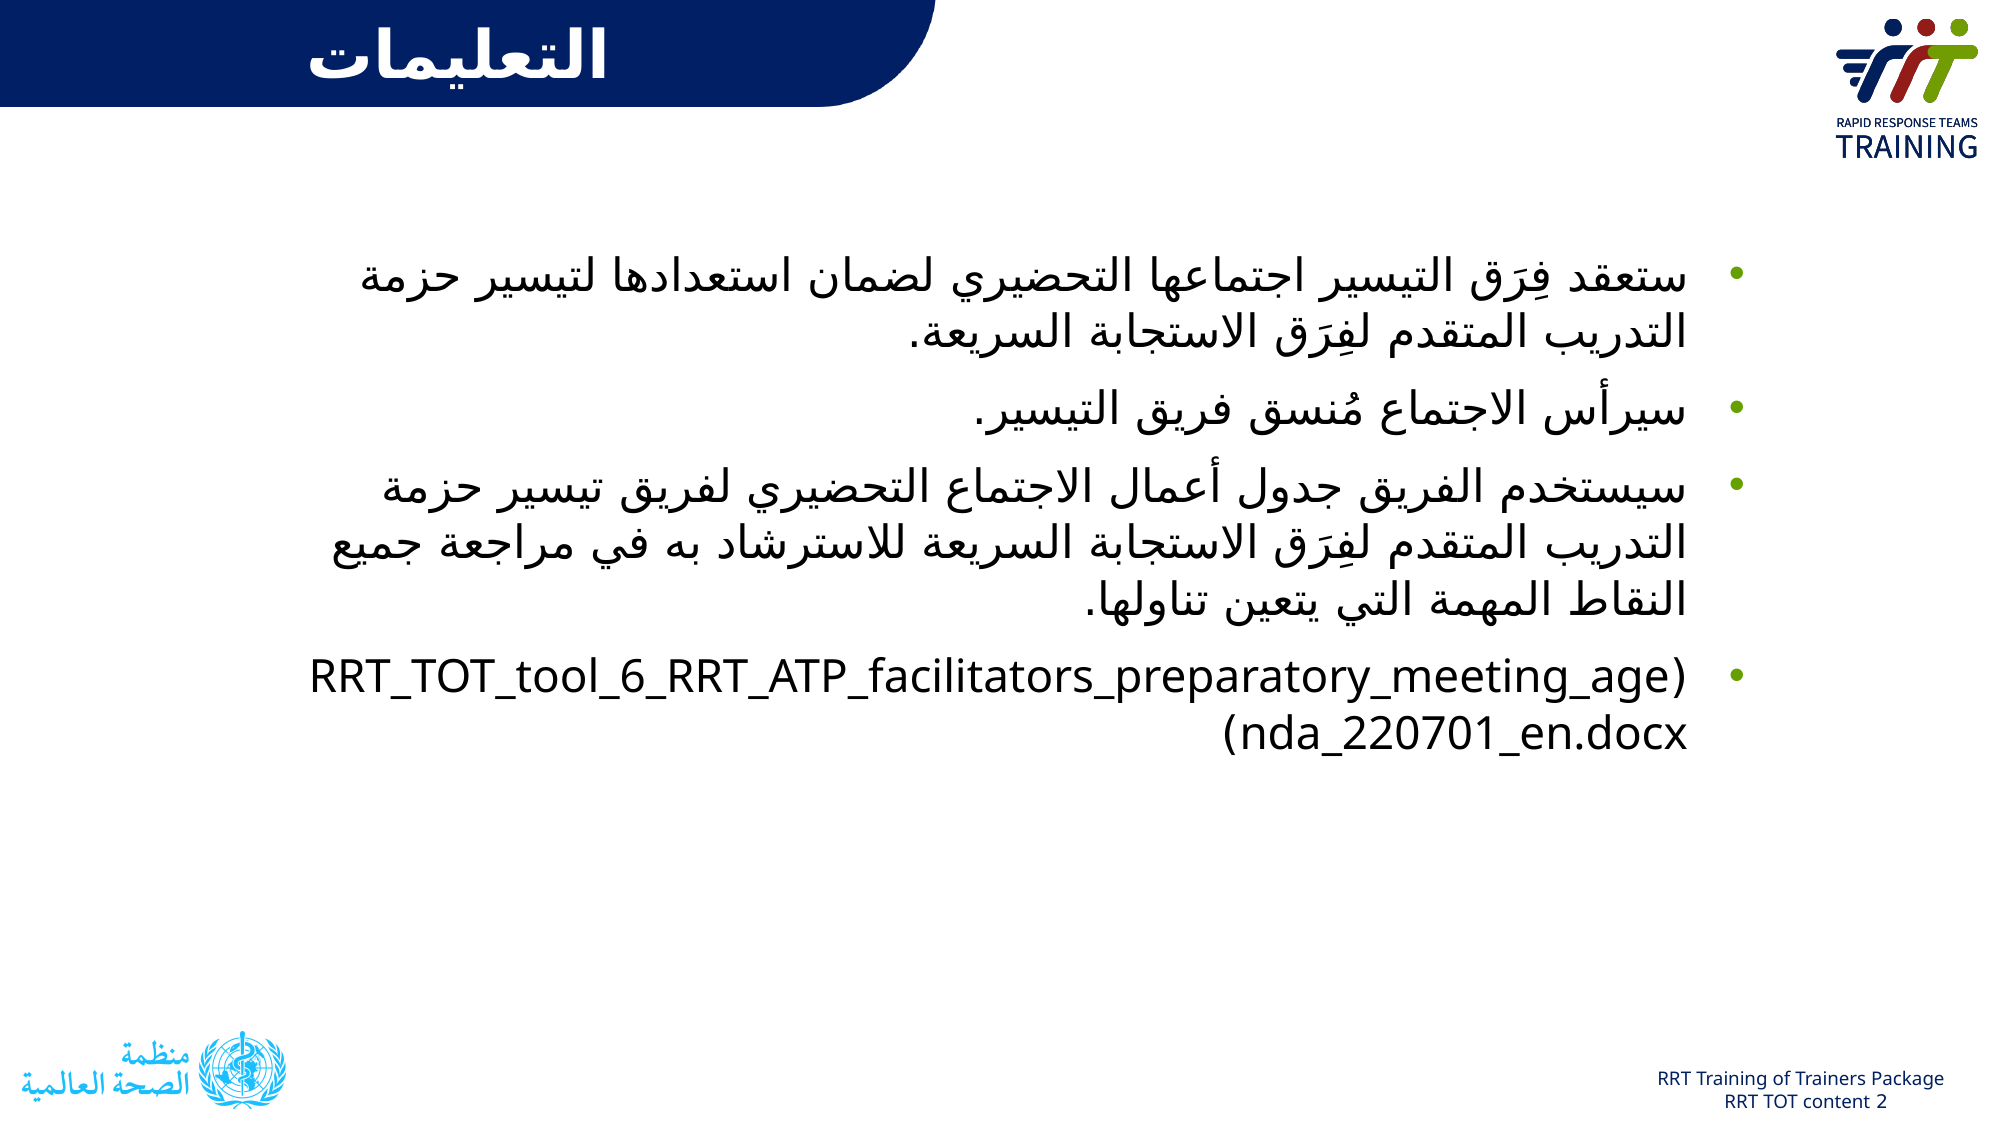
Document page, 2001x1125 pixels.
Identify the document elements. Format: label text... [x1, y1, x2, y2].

list ستعقد فِرَق التيسير اجتماعها التحضيري لضمان استعدادها لتيسير حزمة التدريب المتقدم لفِرَق الاستجابة السريعة. سيرأس الاجتماع مُنسق فريق التيسير. سيستخدم الفريق جدول أعمال الاجتماع التحضيري لفريق تيسير حزمة التدريب المتقدم لفِرَق الاستجابة السريعة للاسترشاد به في مراجعة جميع النقاط المهمة التي يتعين تناولها. (RRT_TOT_tool_6_RRT_ATP_facilitators_preparatory_meeting_agenda_220701_en.docx) [294, 235, 1753, 1001]
title التعليمات [32, 2, 620, 110]
picture [22, 1031, 286, 1109]
picture [0, 0, 936, 107]
picture [1835, 19, 1978, 167]
